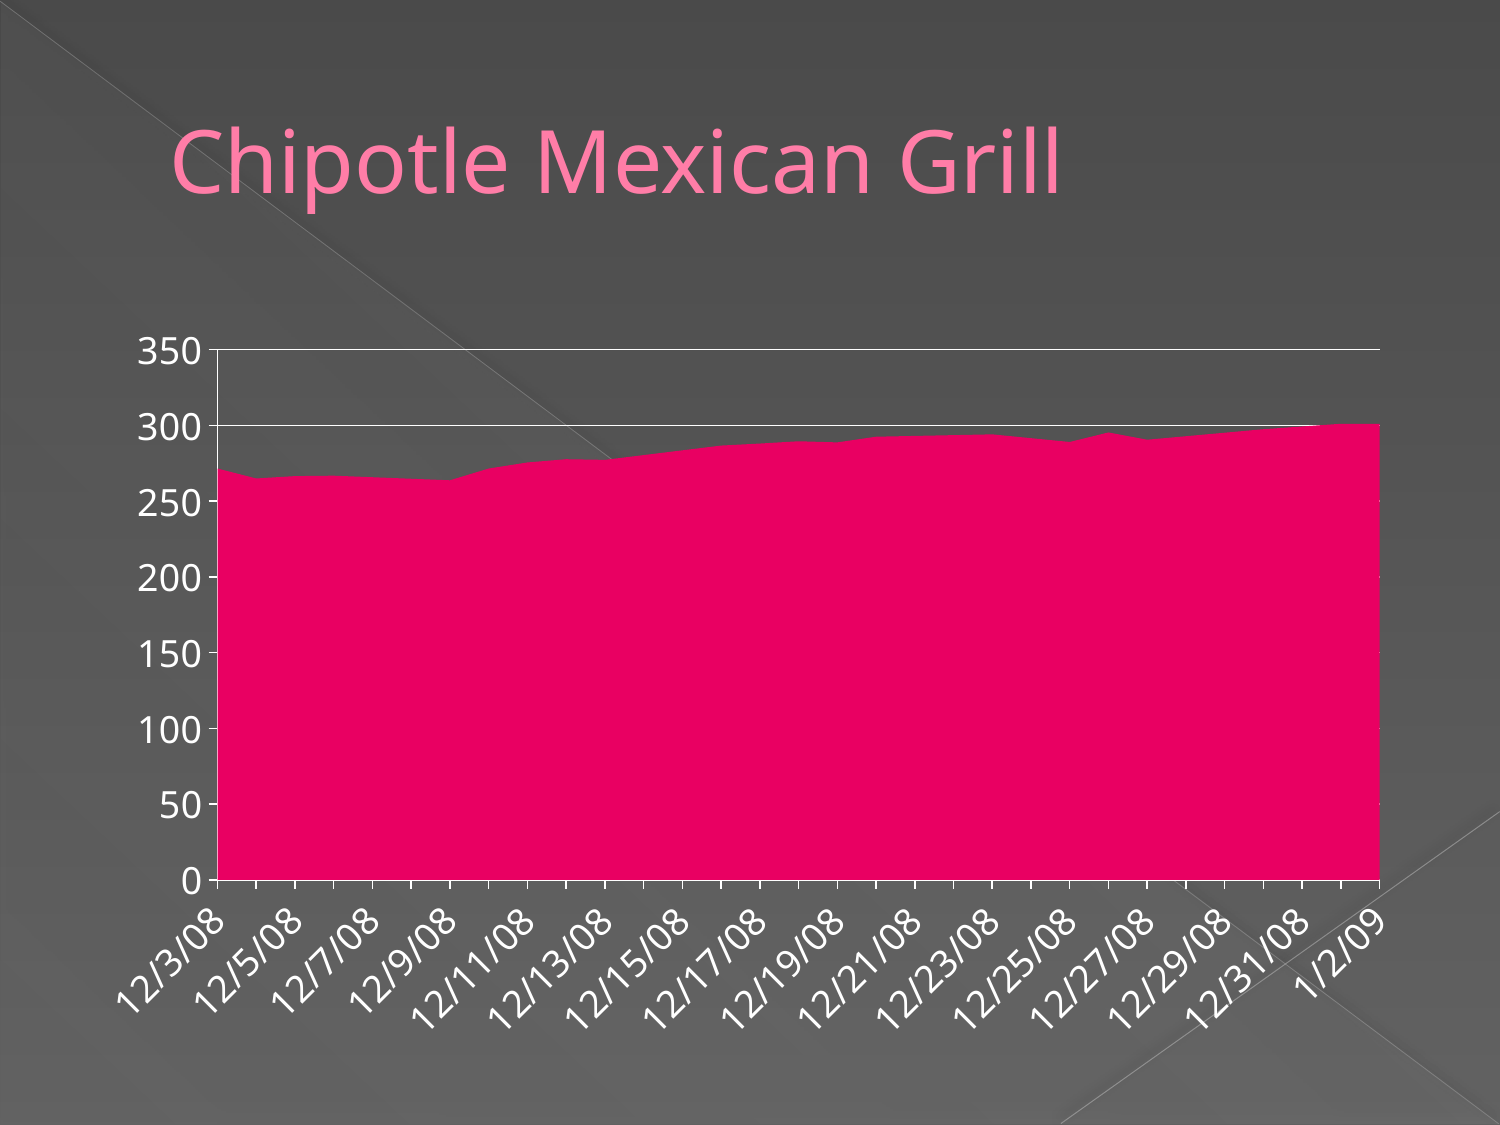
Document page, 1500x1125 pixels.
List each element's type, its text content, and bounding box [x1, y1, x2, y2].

chart [74, 308, 1426, 1060]
title Chipotle Mexican Grill [75, 43, 1425, 274]
